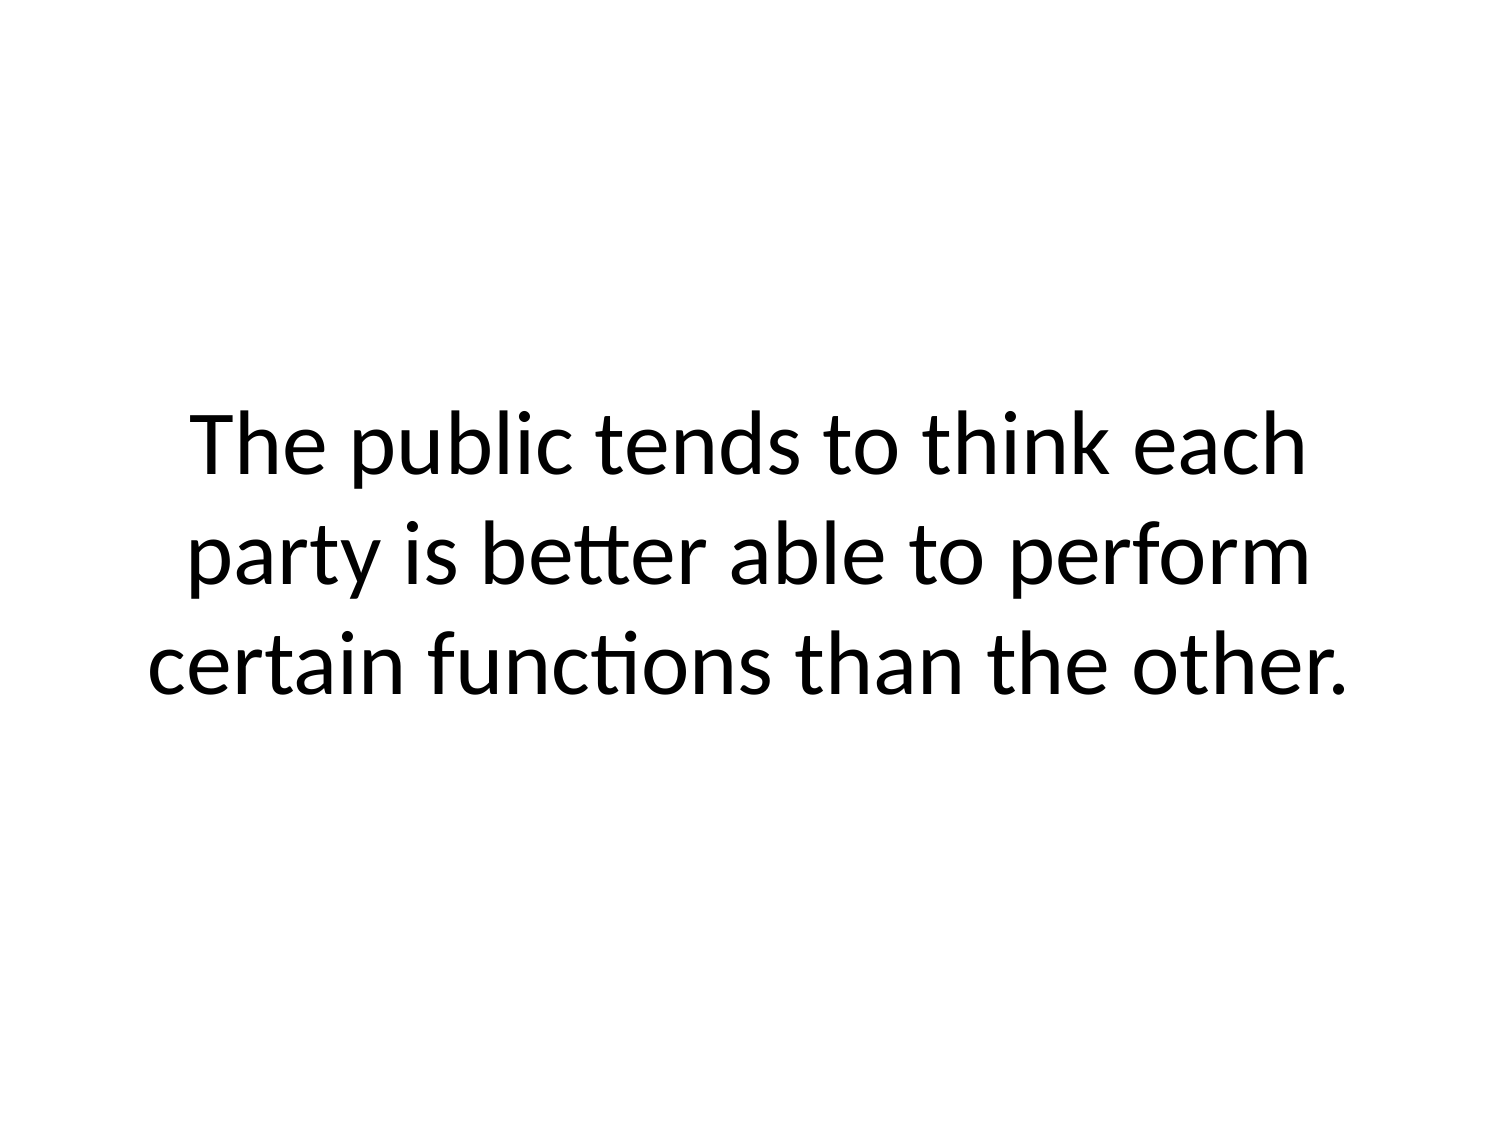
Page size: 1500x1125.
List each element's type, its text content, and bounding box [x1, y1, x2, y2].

title The public tends to think each party is better able to perform certain functions than the other. [74, 44, 1426, 1051]
